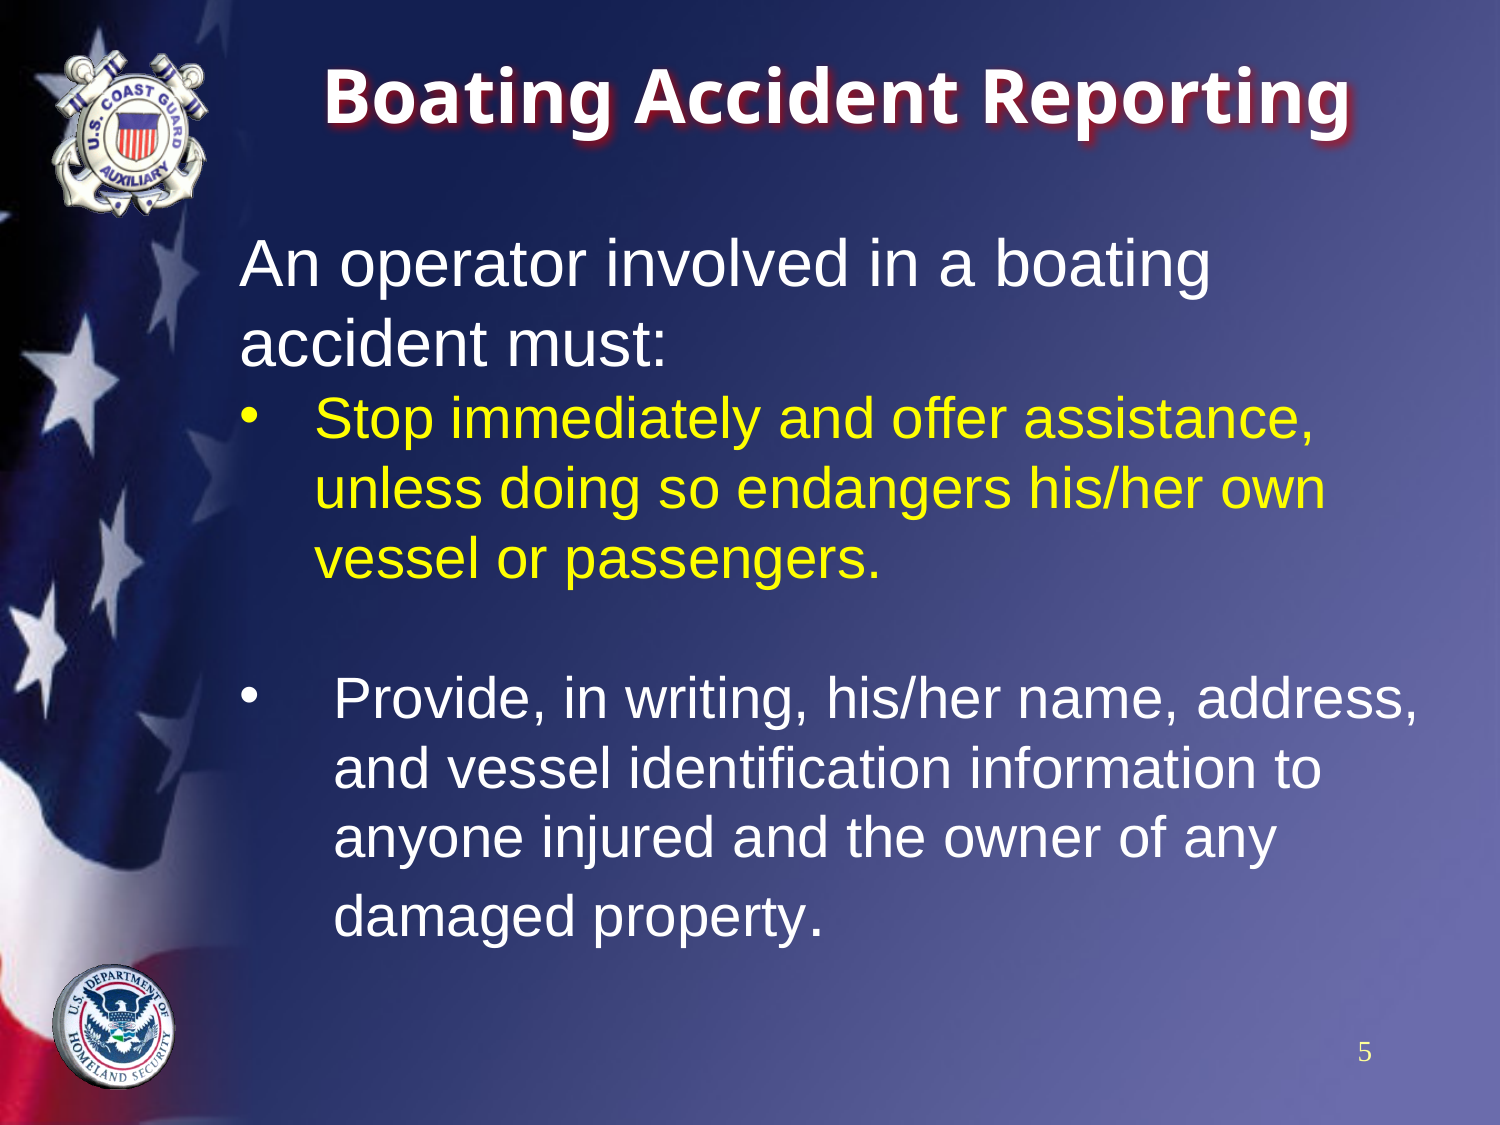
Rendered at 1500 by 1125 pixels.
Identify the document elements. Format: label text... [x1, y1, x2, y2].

picture [0, 0, 1500, 1125]
text_box An operator involved in a boating accident must: Stop immediately and offer assistance, unless doing so endangers his/her own vessel or passengers. Provide, in writing, his/her name, address, and vessel identification information to anyone injured and the owner of any damaged property. [224, 212, 1438, 957]
slide_number 5 [1074, 1025, 1388, 1100]
title Boating Accident Reporting [225, 0, 1450, 188]
